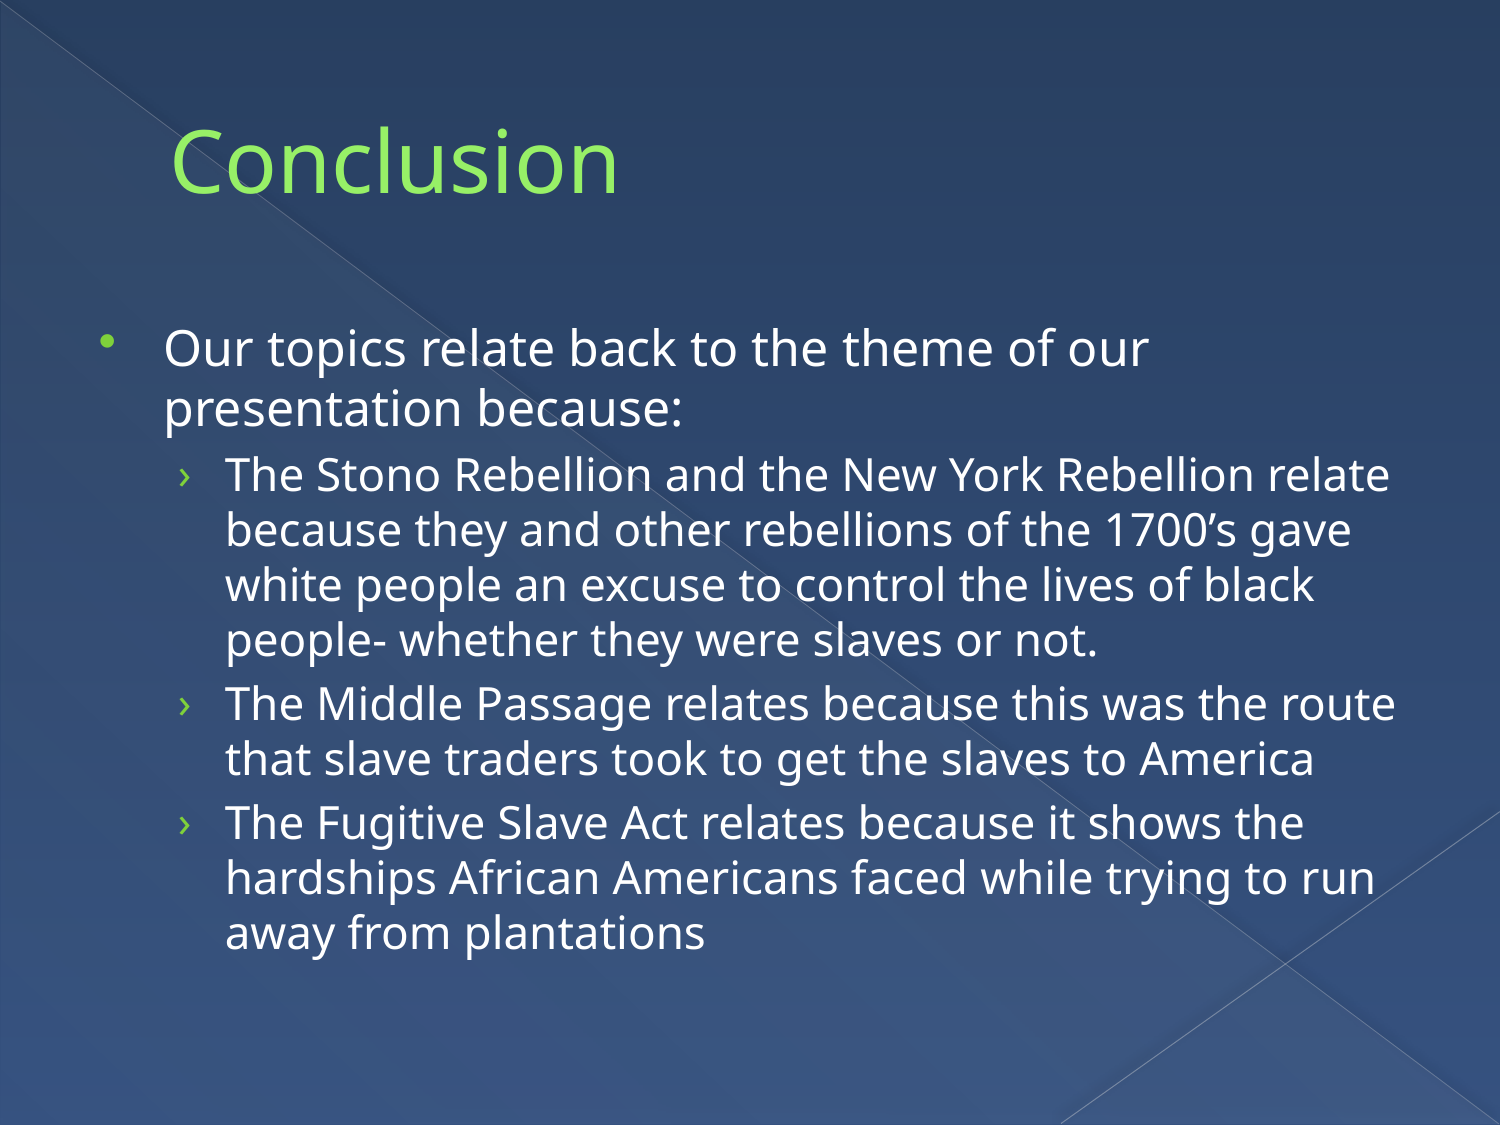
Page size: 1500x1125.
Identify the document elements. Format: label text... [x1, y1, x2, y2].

title Conclusion [75, 43, 1425, 274]
list Our topics relate back to the theme of our presentation because: The Stono Rebellion and the New York Rebellion relate because they and other rebellions of the 1700’s gave white people an excuse to control the lives of black people- whether they were slaves or not. The Middle Passage relates because this was the route that slave traders took to get the slaves to America The Fugitive Slave Act relates because it shows the hardships African Americans faced while trying to run away from plantations [74, 308, 1426, 1060]
